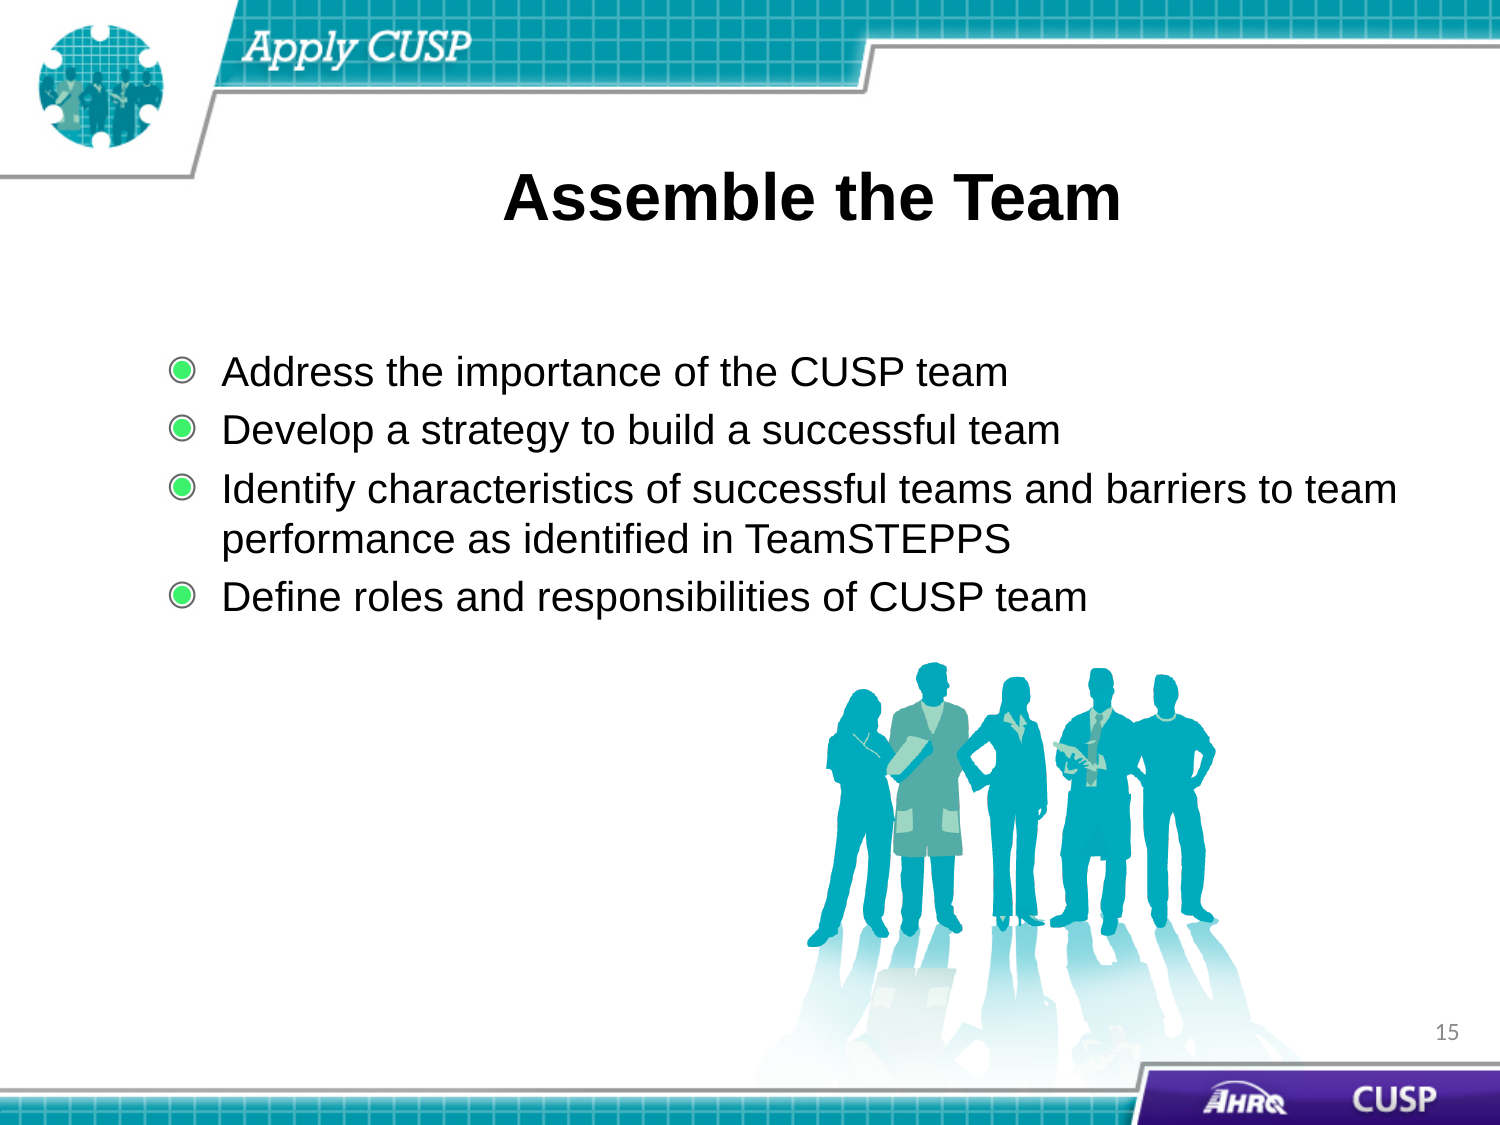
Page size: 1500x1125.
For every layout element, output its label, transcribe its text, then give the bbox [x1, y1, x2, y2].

picture [165, 413, 199, 443]
slide_number 15 [1416, 999, 1475, 1060]
picture [165, 580, 199, 610]
picture [0, 0, 1500, 1125]
list Address the importance of the CUSP team Develop a strategy to build a successful team Identify characteristics of successful teams and barriers to team performance as identified in TeamSTEPPS Define roles and responsibilities of CUSP team [149, 337, 1500, 1026]
picture [165, 355, 199, 385]
title Assemble the Team [137, 99, 1488, 288]
picture [165, 472, 199, 502]
